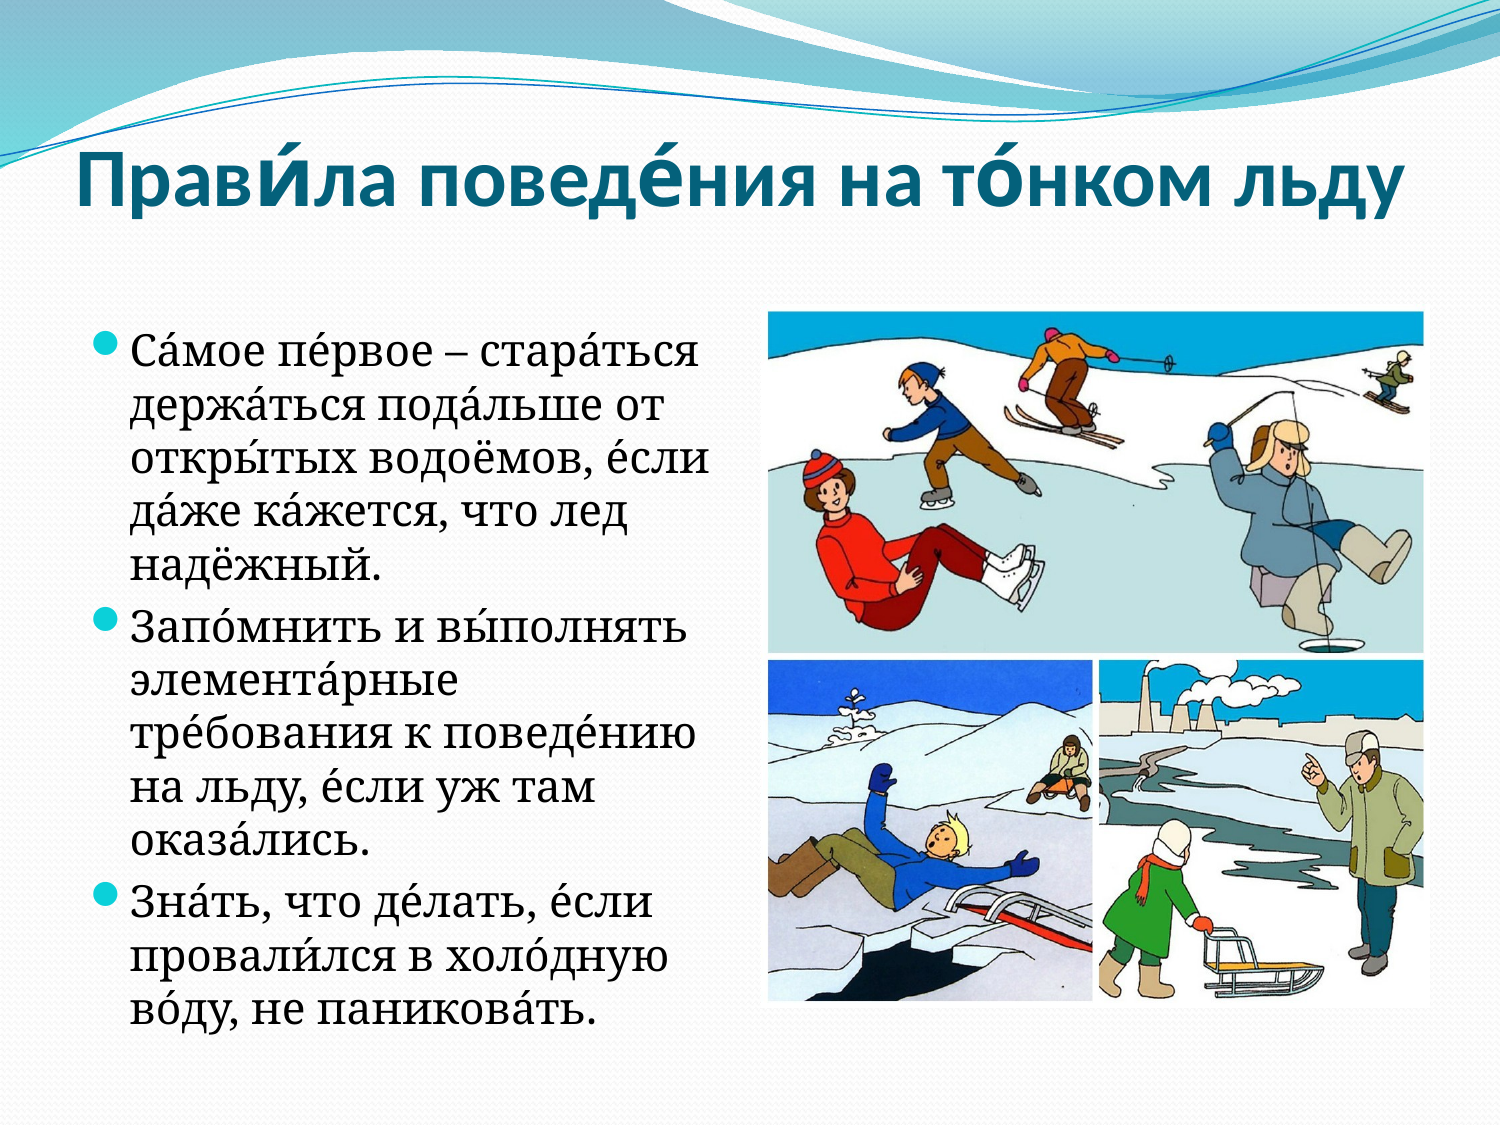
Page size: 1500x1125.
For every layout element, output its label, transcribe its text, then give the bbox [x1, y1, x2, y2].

title Прави́ла поведе́ния на то́нком льду [75, 115, 1425, 303]
picture [761, 304, 1430, 1008]
list Са́мое пе́рвое – стара́ться держа́ться пода́льше от откры́тых водоёмов, е́сли да́же ка́жется, что лед надёжный. Запо́мнить и вы́полнять элемента́рные тре́бования к поведе́нию на льду, е́сли уж там оказа́лись. Зна́ть, что де́лать, е́сли провали́лся в холо́дную во́ду, не паникова́ть. [75, 314, 738, 1043]
